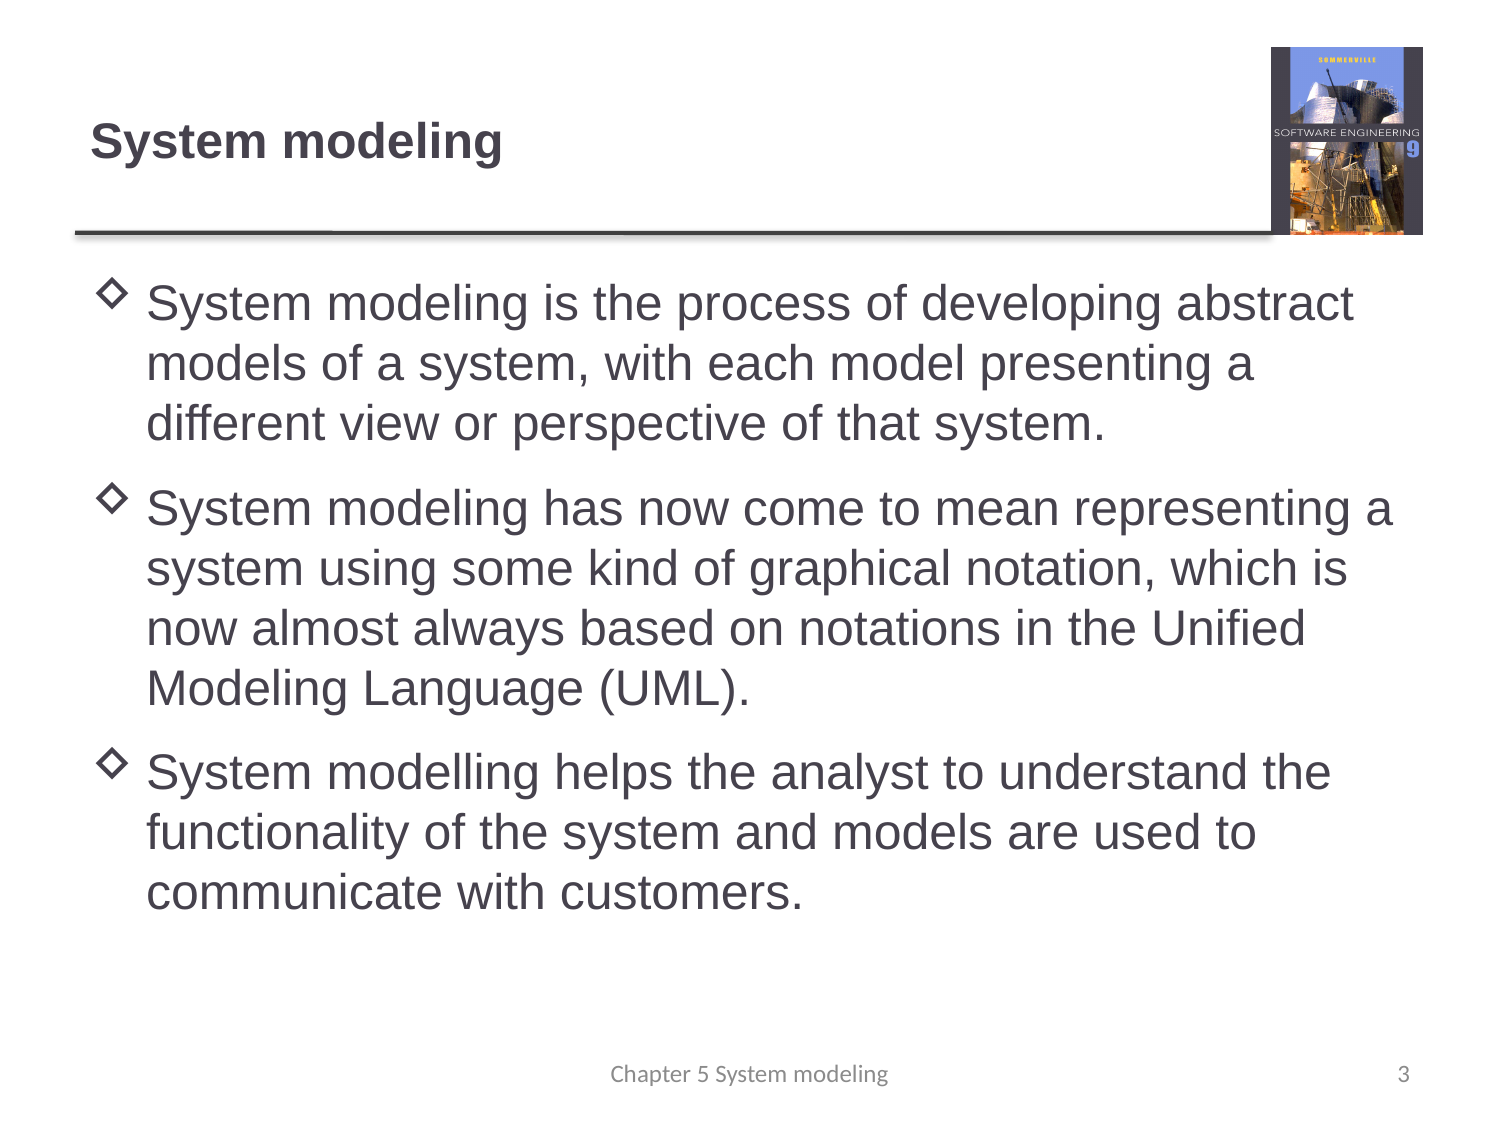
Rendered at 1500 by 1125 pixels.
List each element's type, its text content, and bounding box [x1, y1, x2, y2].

slide_number 3 [1074, 1042, 1425, 1103]
list System modeling is the process of developing abstract models of a system, with each model presenting a different view or perspective of that system. System modeling has now come to mean representing a system using some kind of graphical notation, which is now almost always based on notations in the Unified Modeling Language (UML). System modelling helps the analyst to understand the functionality of the system and models are used to communicate with customers. [75, 262, 1425, 1005]
picture [1272, 47, 1423, 235]
title System modeling [74, 44, 1272, 233]
footer Chapter 5 System modeling [512, 1042, 988, 1103]
